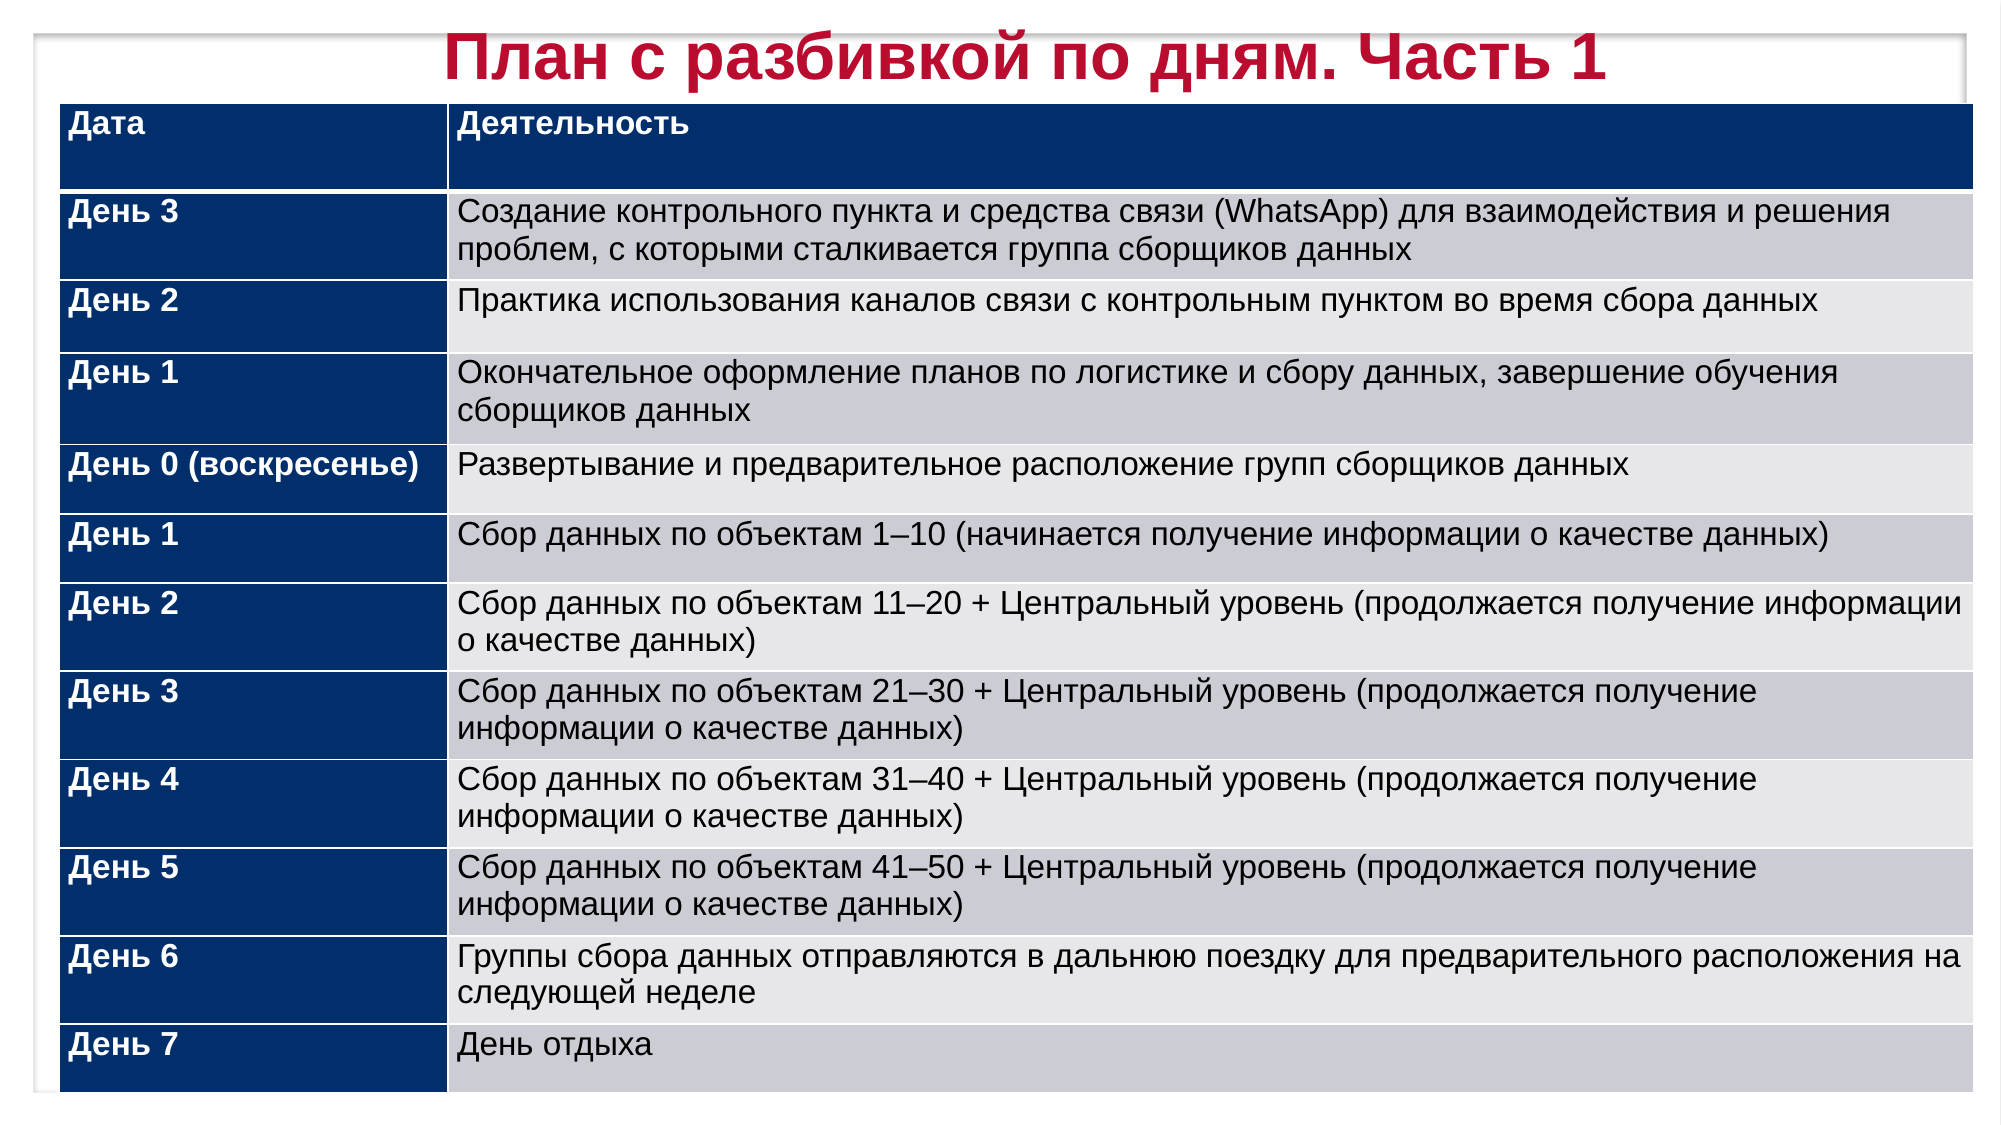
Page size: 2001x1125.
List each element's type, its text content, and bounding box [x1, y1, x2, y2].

table_cell День 3 [60, 194, 447, 279]
title План с разбивкой по дням. Часть 1 [344, 0, 1708, 103]
table_header Дата [60, 104, 447, 189]
table_cell Группы сбора данных отправляются в дальнюю поездку для предварительного расположения на следующей неделе [449, 937, 1973, 1023]
table_cell День отдыха [449, 1025, 1973, 1092]
table_cell Сбор данных по объектам 31–40 + Центральный уровень (продолжается получение информации о качестве данных) [449, 760, 1973, 847]
table_cell День 7 [60, 1025, 447, 1092]
table_cell Сбор данных по объектам 41–50 + Центральный уровень (продолжается получение информации о качестве данных) [449, 849, 1973, 935]
table_cell День 2 [60, 281, 447, 352]
table_cell День 5 [60, 849, 447, 935]
table_cell День 0 (воскресенье) [60, 445, 447, 513]
table_cell Сбор данных по объектам 1–10 (начинается получение информации о качестве данных) [449, 515, 1973, 582]
table_cell День 2 [60, 584, 447, 670]
table_header Деятельность [449, 104, 1973, 189]
table_cell День 1 [60, 515, 447, 582]
table_cell Окончательное оформление планов по логистике и сбору данных, завершение обучения сборщиков данных [449, 354, 1973, 444]
table_cell Создание контрольного пункта и средства связи (WhatsApp) для взаимодействия и решения проблем, с которыми сталкивается группа сборщиков данных [449, 194, 1973, 279]
table_cell День 3 [60, 672, 447, 759]
table_cell Развертывание и предварительное расположение групп сборщиков данных [449, 445, 1973, 513]
table_cell День 4 [60, 760, 447, 847]
table_cell Практика использования каналов связи с контрольным пунктом во время сбора данных [449, 281, 1973, 352]
table_cell День 6 [60, 937, 447, 1023]
table_cell Сбор данных по объектам 11–20 + Центральный уровень (продолжается получение информации о качестве данных) [449, 584, 1973, 670]
table_cell Сбор данных по объектам 21–30 + Центральный уровень (продолжается получение информации о качестве данных) [449, 672, 1973, 759]
table_cell День 1 [60, 354, 447, 444]
